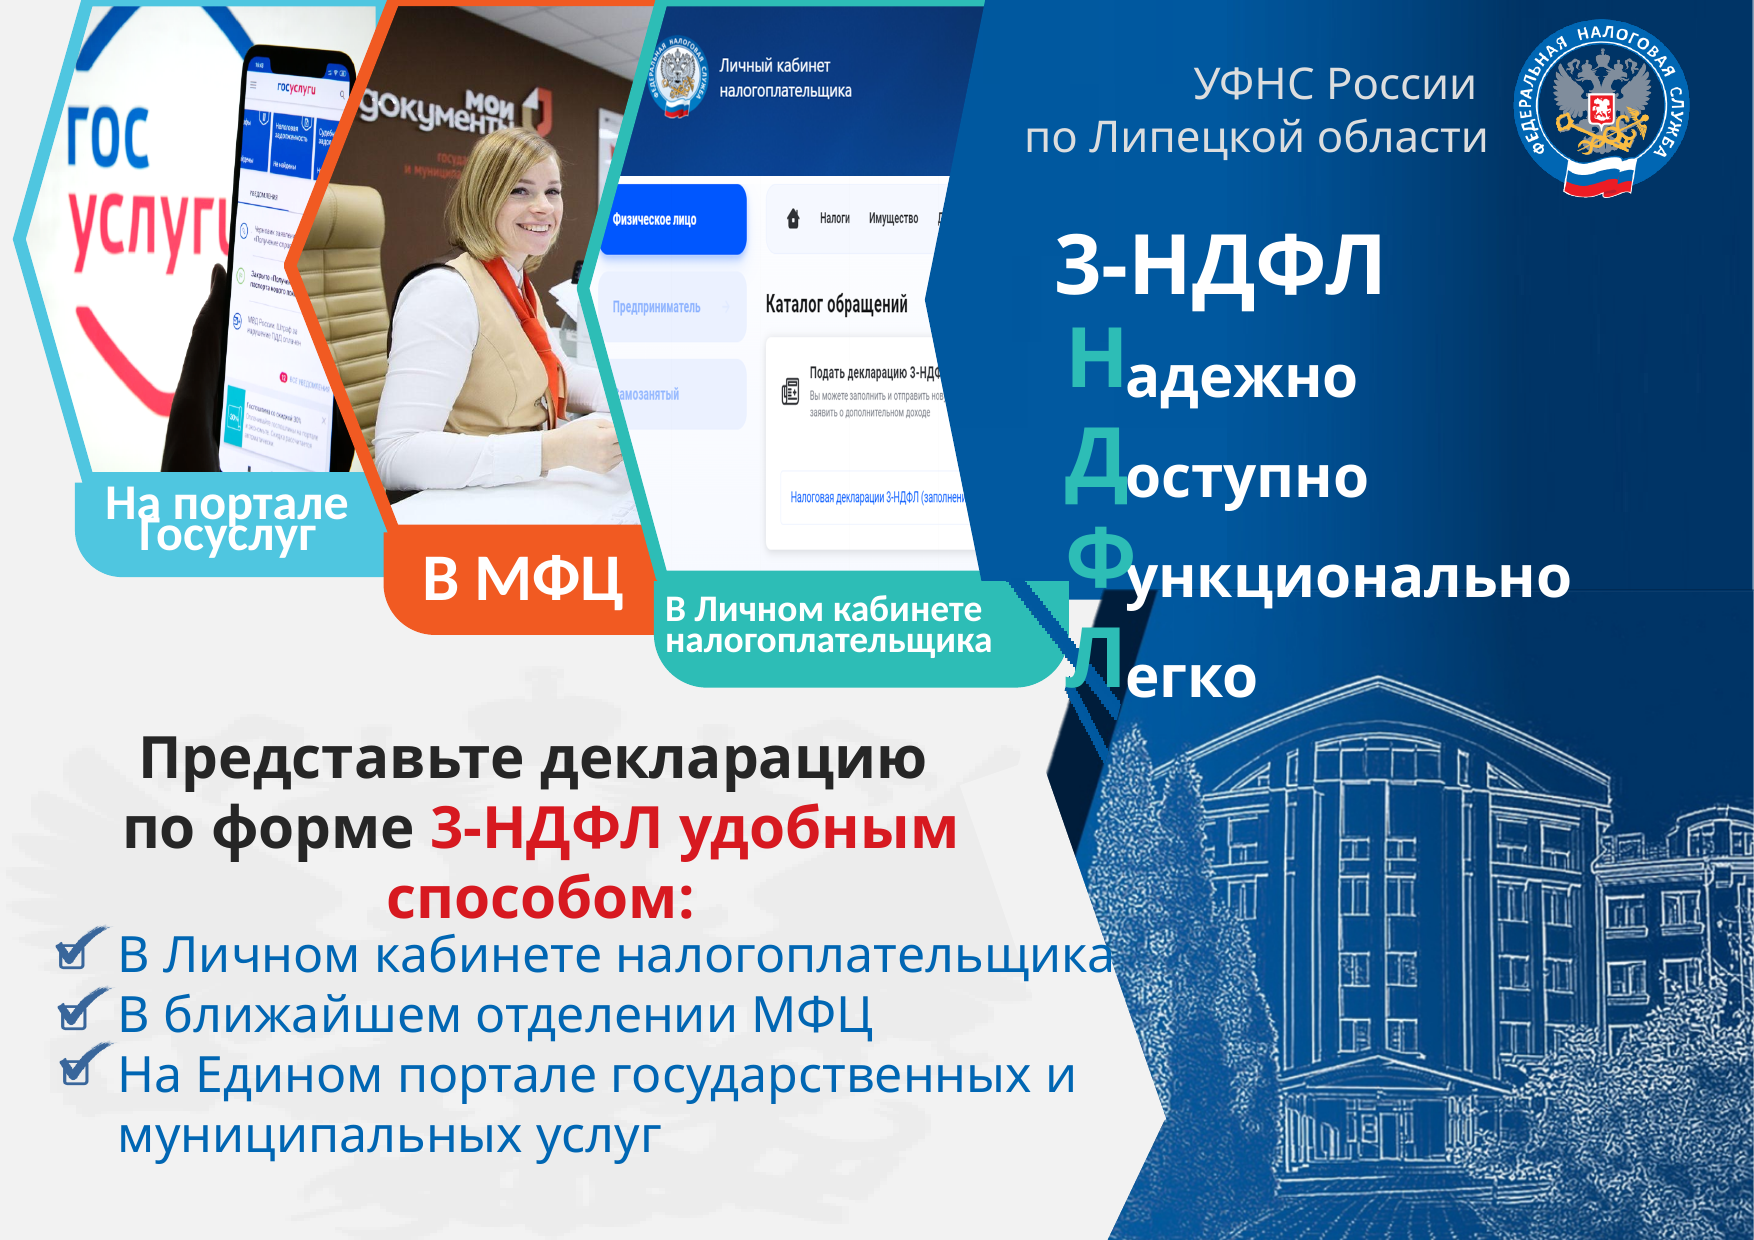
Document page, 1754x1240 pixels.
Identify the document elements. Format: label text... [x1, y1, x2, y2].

text_box На портале Госуслуг [58, 488, 376, 579]
text_box В МФЦ [370, 540, 651, 639]
text_box В Личном кабинете налогоплательщика [634, 586, 809, 664]
picture [0, 0, 1754, 1240]
